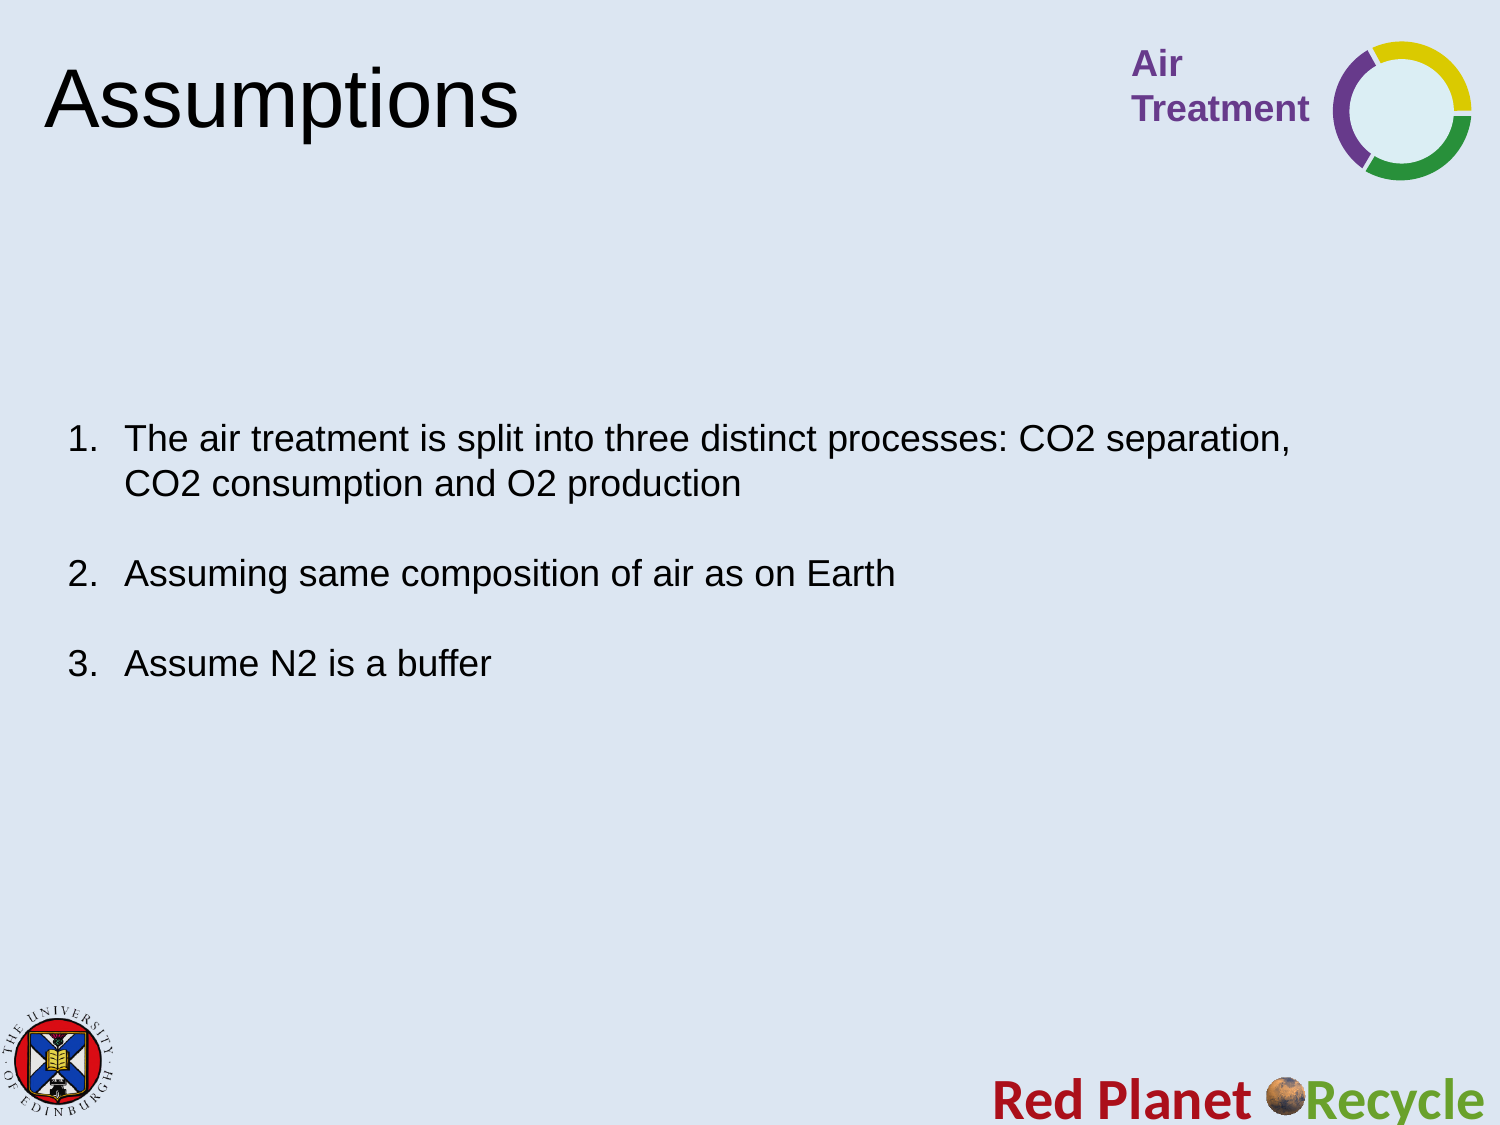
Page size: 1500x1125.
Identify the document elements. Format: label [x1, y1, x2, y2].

text_box [2, 1005, 1500, 1125]
list [0, 0, 1500, 1009]
text_box [1115, 30, 1482, 191]
